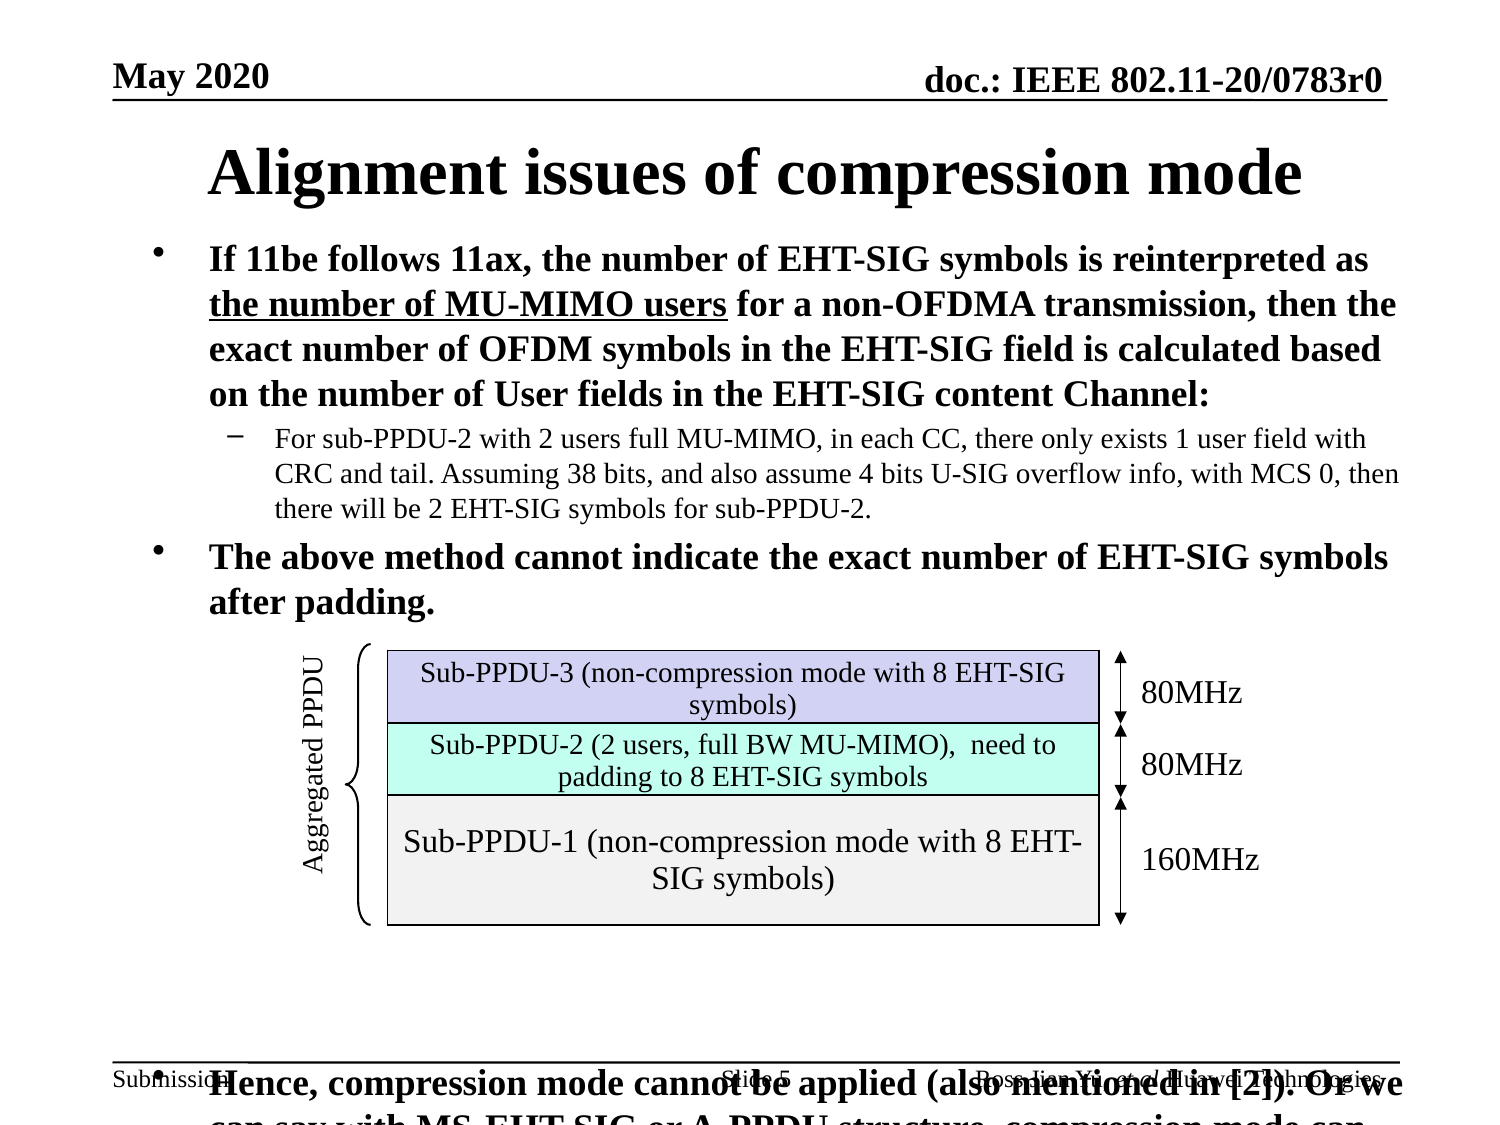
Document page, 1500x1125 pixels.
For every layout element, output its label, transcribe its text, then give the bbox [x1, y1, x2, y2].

table_header Sub-PPDU-3 (non-compression mode with 8 EHT-SIG symbols) [388, 651, 1098, 722]
title Alignment issues of compression mode [99, 123, 1413, 212]
text_box 80MHz [1126, 663, 1258, 718]
table_header Sub-PPDU-1 (non-compression mode with 8 EHT-SIG symbols) [388, 796, 1098, 924]
text_box Aggregated PPDU [283, 663, 339, 880]
list If 11be follows 11ax, the number of EHT-SIG symbols is reinterpreted as the number of MU-MIMO users for a non-OFDMA transmission, then the exact number of OFDM symbols in the EHT-SIG field is calculated based on the number of User fields in the EHT-SIG content Channel: For sub-PPDU-2 with 2 users full MU-MIMO, in each CC, there only exists 1 user field with CRC and tail. Assuming 38 bits, and also assume 4 bits U-SIG overflow info, with MCS 0, then there will be 2 EHT-SIG symbols for sub-PPDU-2. The above method cannot indicate the exact number of EHT-SIG symbols after padding. Hence, compression mode cannot be applied (also mentioned in [2]). Or we can say with MS-EHT-SIG or A-PPDU structure, compression mode can be seldom applied in EHT PPDU. [137, 226, 1429, 533]
text_box 160MHz [1126, 829, 1275, 885]
text_box [344, 643, 371, 926]
slide_number Slide 5 [712, 1061, 800, 1093]
table_header Sub-PPDU-2 (2 users, full BW MU-MIMO), need to padding to 8 EHT-SIG symbols [388, 724, 1098, 794]
text_box 80MHz [1126, 734, 1258, 790]
